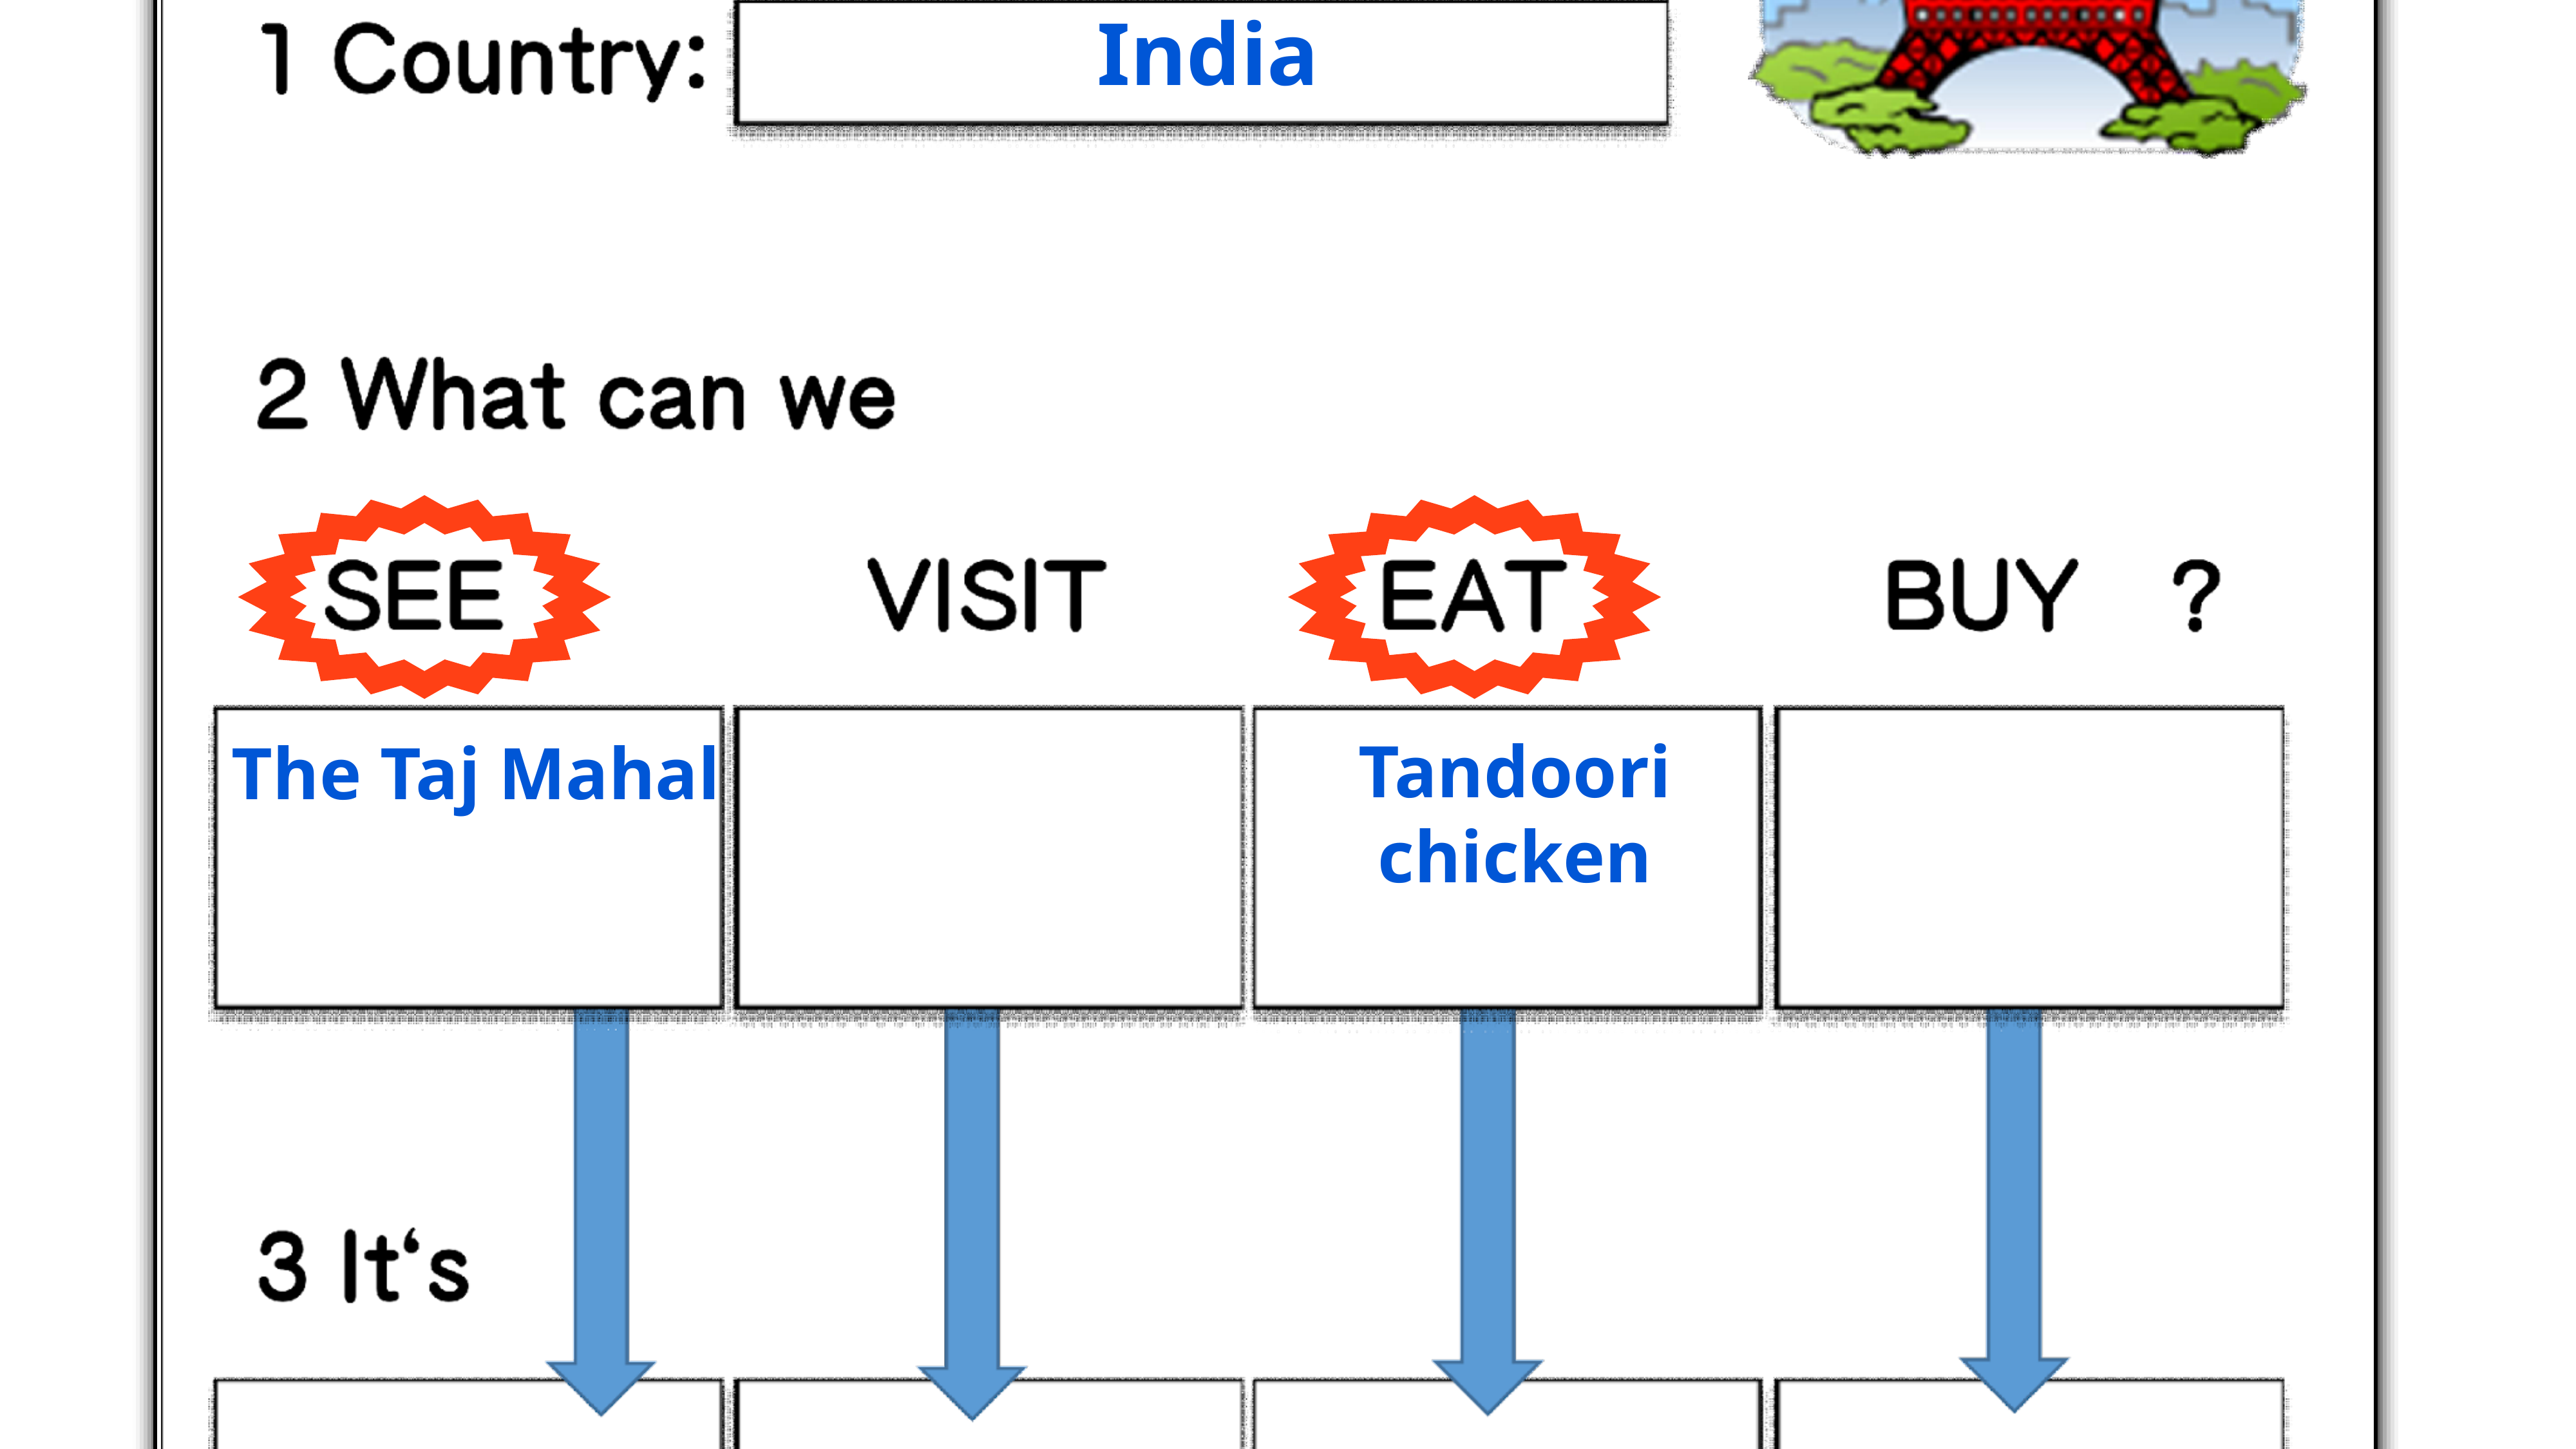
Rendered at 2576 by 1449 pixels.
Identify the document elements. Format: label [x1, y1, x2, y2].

text_box [155, 0, 2382, 1449]
